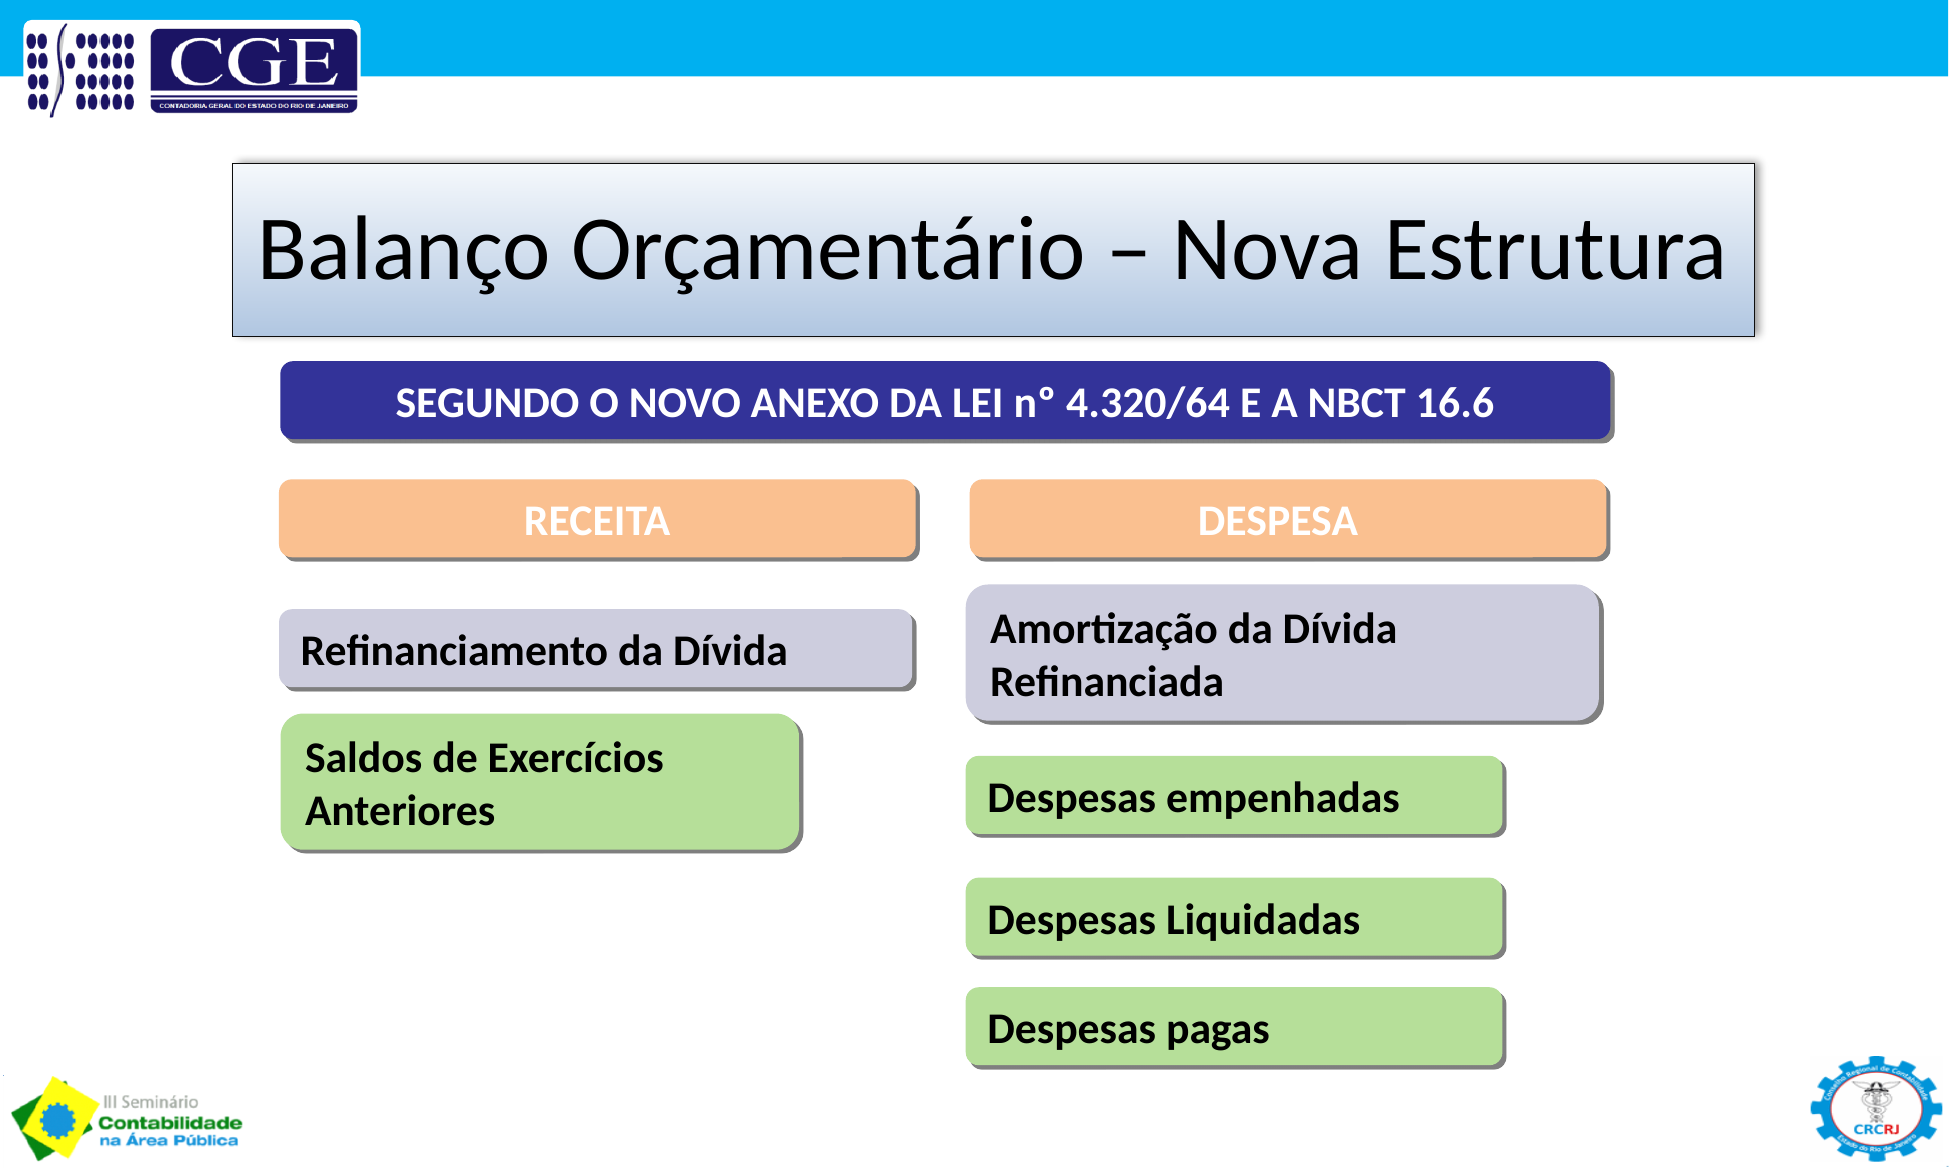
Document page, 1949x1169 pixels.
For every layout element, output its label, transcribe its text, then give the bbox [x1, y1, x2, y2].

text_box Balanço Orçamentário – Nova Estrutura [232, 163, 1755, 337]
text_box Amortização da Dívida Refinanciada [965, 584, 1599, 721]
text_box Refinanciamento da Dívida [279, 609, 913, 688]
picture [3, 1075, 254, 1168]
picture [23, 20, 361, 118]
text_box Despesas Liquidadas [965, 877, 1503, 956]
text_box Despesas pagas [965, 987, 1503, 1066]
text_box Saldos de Exercícios Anteriores [280, 713, 800, 850]
text_box RECEITA [278, 479, 916, 558]
text_box DESPESA [969, 479, 1607, 558]
picture [1803, 1056, 1949, 1167]
text_box Despesas empenhadas [965, 755, 1503, 834]
text_box SEGUNDO O NOVO ANEXO DA LEI nº 4.320/64 E A NBCT 16.6 [280, 361, 1611, 440]
